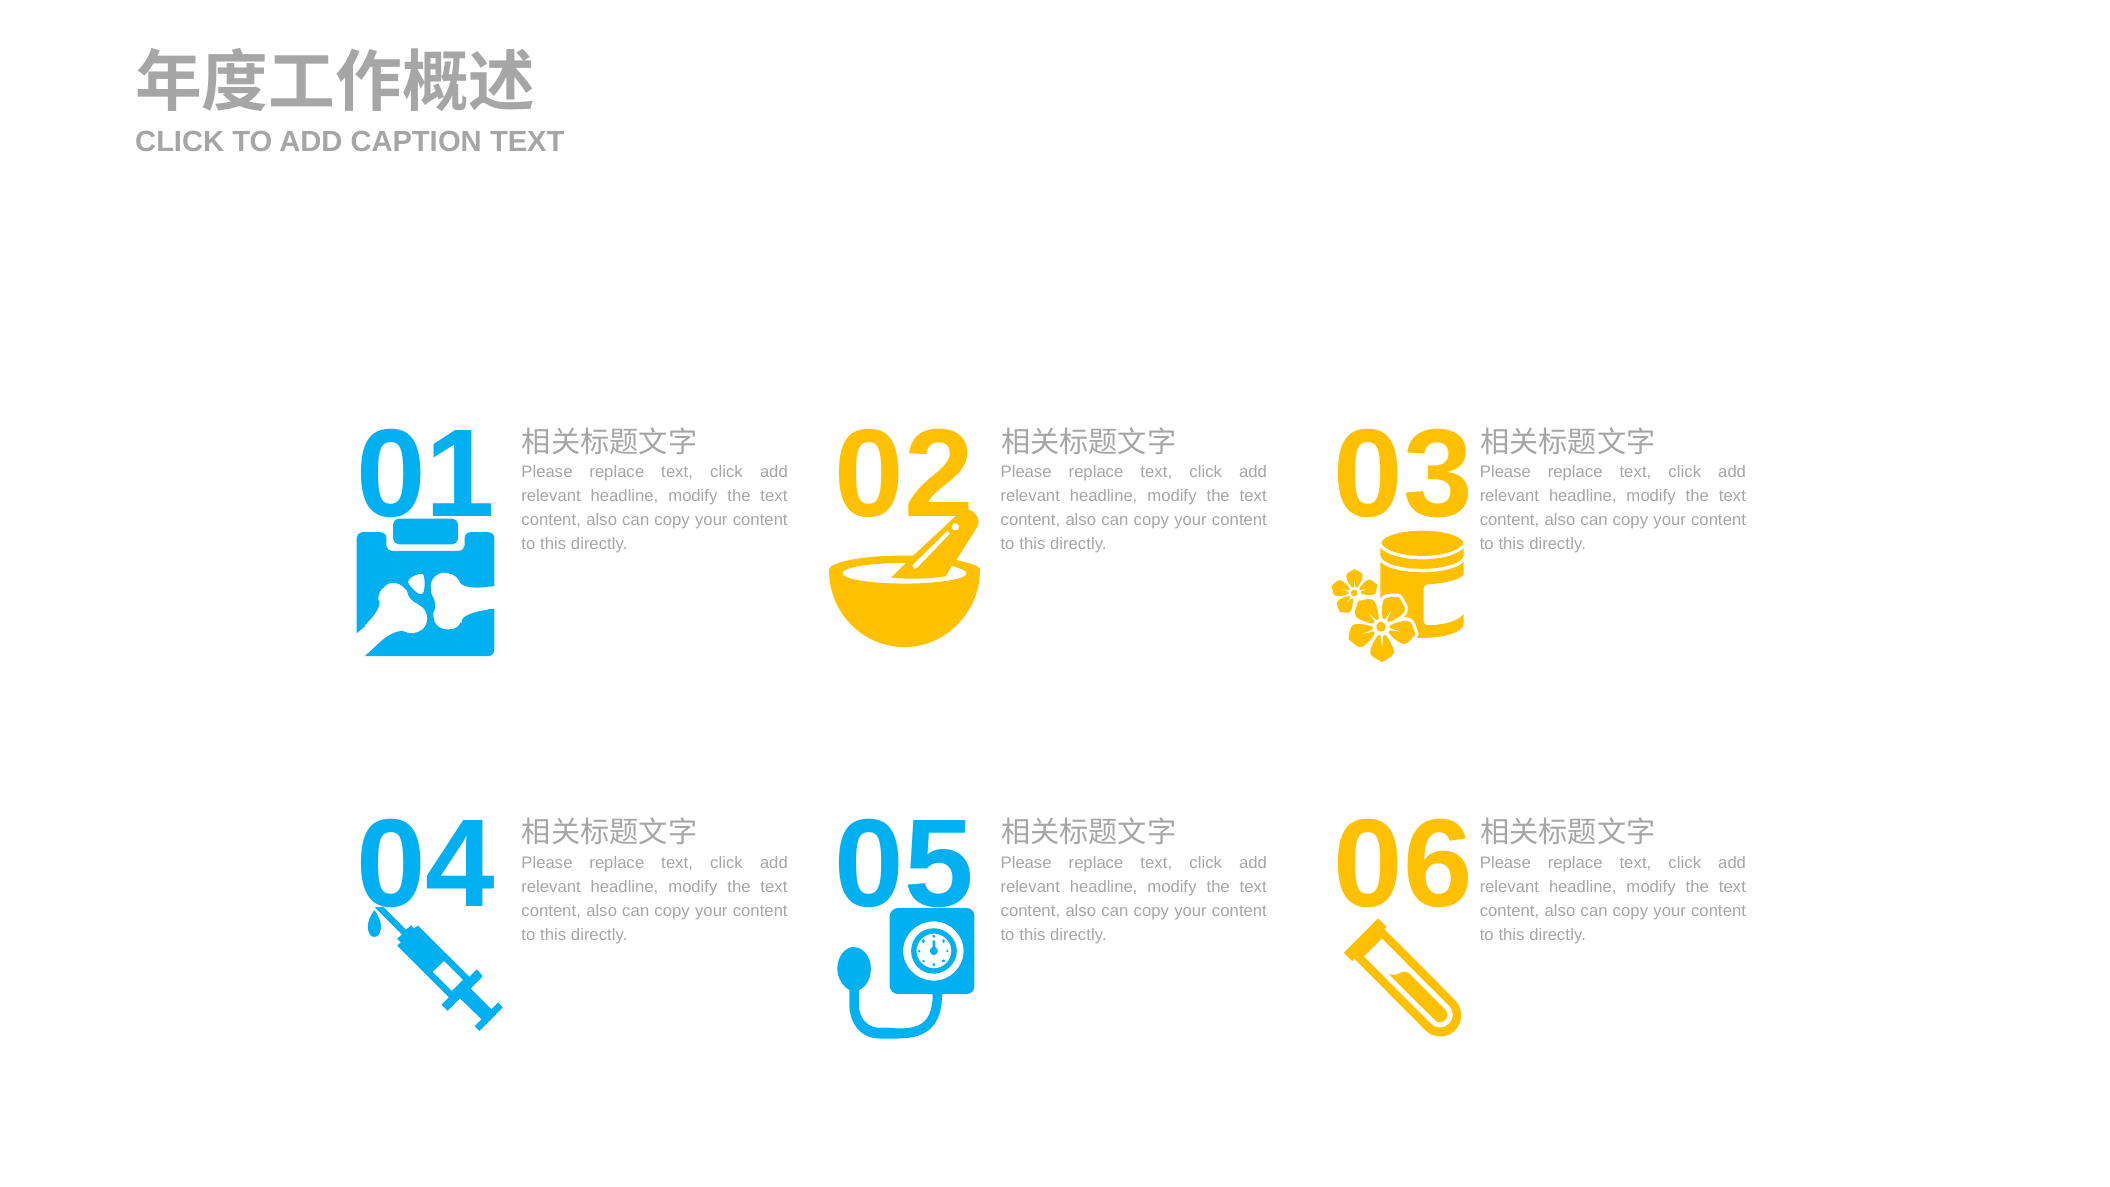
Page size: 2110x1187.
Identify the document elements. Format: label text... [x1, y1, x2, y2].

text_box 03 [1333, 361, 1474, 542]
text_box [521, 416, 789, 555]
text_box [1000, 806, 1268, 945]
text_box CLICK TO ADD CAPTION TEXT [135, 122, 596, 158]
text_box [1343, 918, 1464, 1039]
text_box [837, 907, 975, 1039]
text_box 02 [834, 361, 975, 542]
text_box 年度工作概述 [135, 38, 596, 119]
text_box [1331, 530, 1464, 663]
text_box 04 [355, 751, 496, 932]
text_box 05 [834, 751, 975, 932]
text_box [356, 518, 495, 657]
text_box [367, 906, 503, 1031]
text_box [1479, 416, 1747, 555]
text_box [1479, 806, 1747, 945]
text_box [829, 509, 980, 648]
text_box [521, 806, 789, 945]
text_box 06 [1333, 751, 1474, 932]
text_box 01 [355, 361, 496, 542]
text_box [1000, 416, 1268, 555]
